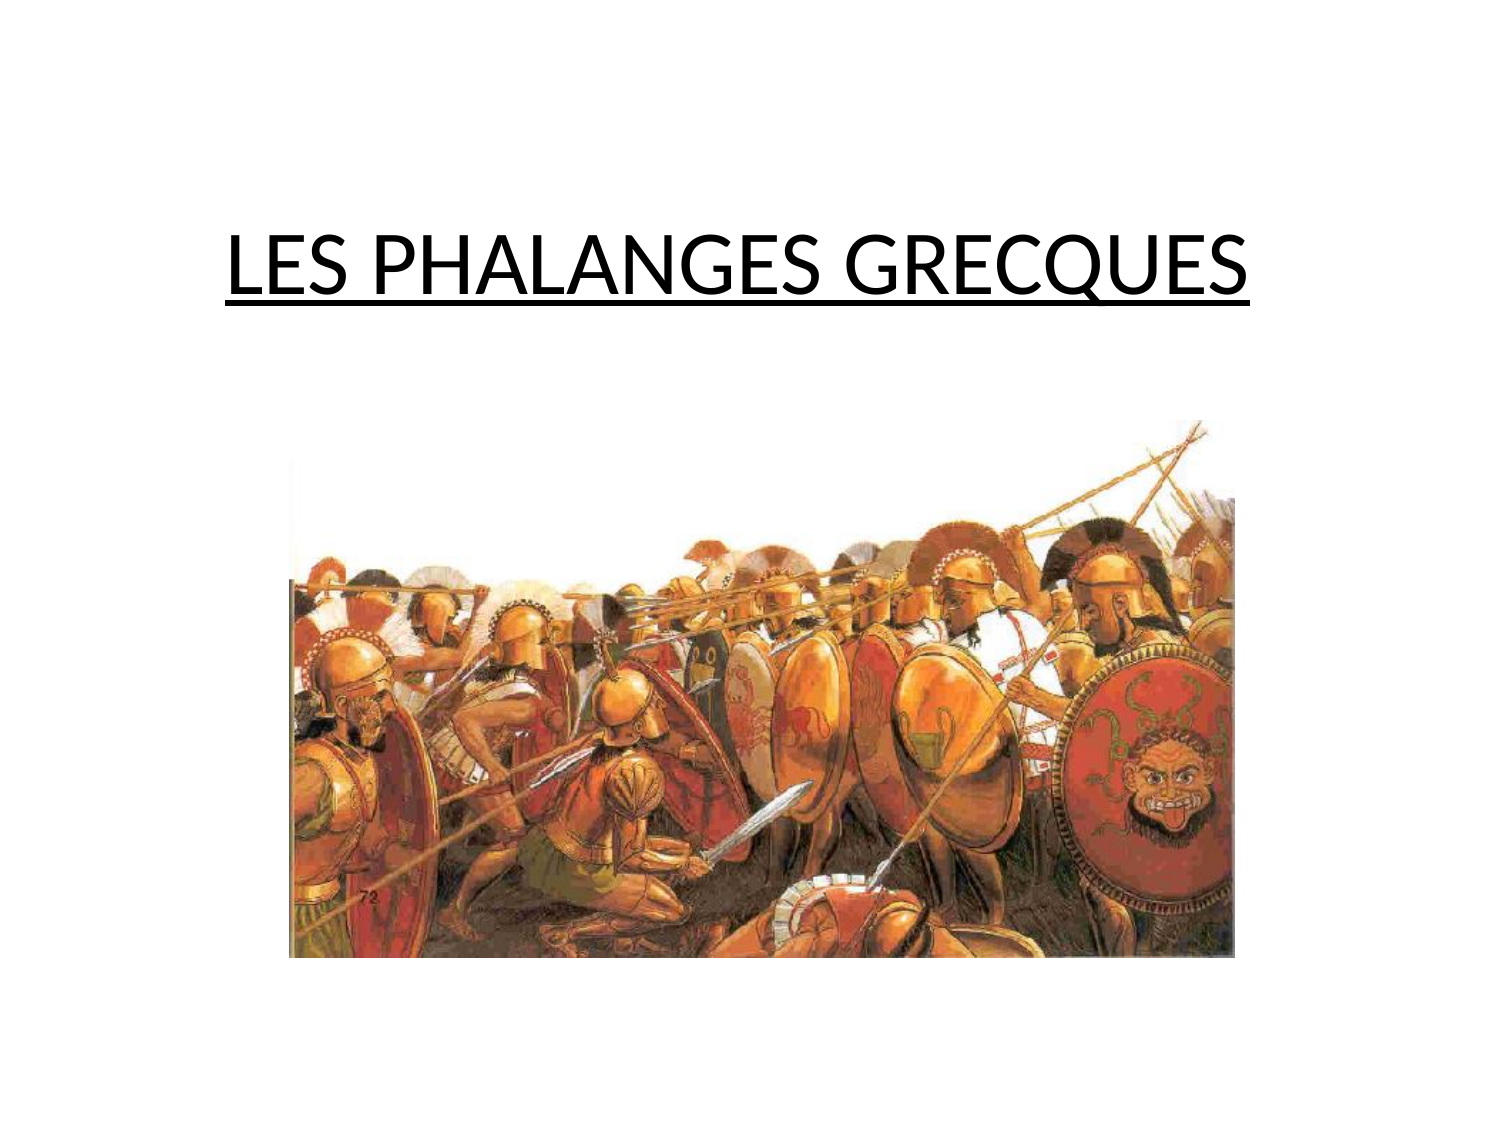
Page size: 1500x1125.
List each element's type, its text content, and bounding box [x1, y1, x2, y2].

picture [288, 420, 1235, 958]
title LES PHALANGES GRECQUES [100, 125, 1376, 390]
